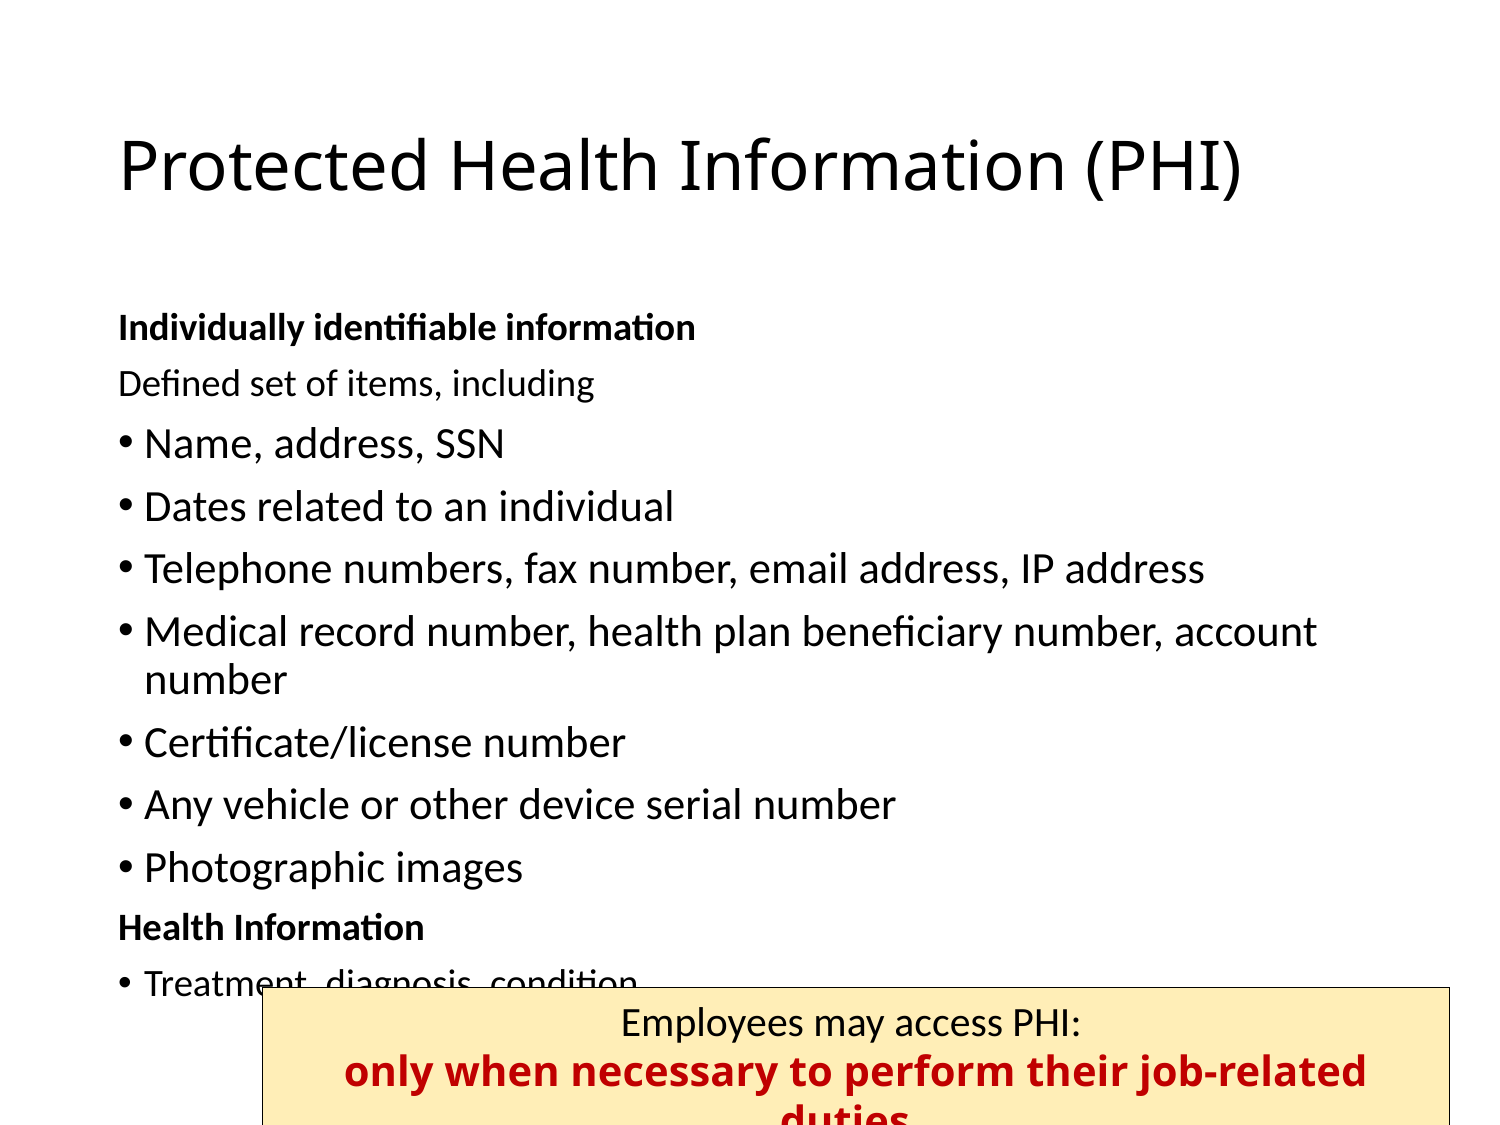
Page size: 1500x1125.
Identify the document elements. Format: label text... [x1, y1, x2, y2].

text_box Employees may access PHI: only when necessary to perform their job-related duties. [262, 987, 1450, 1125]
list Individually identifiable information Defined set of items, including Name, address, SSN Dates related to an individual Telephone numbers, fax number, email address, IP address Medical record number, health plan beneficiary number, account number Certificate/license number Any vehicle or other device serial number Photographic images Health Information Treatment, diagnosis, condition [103, 299, 1397, 1014]
title Protected Health Information (PHI) [103, 59, 1397, 278]
